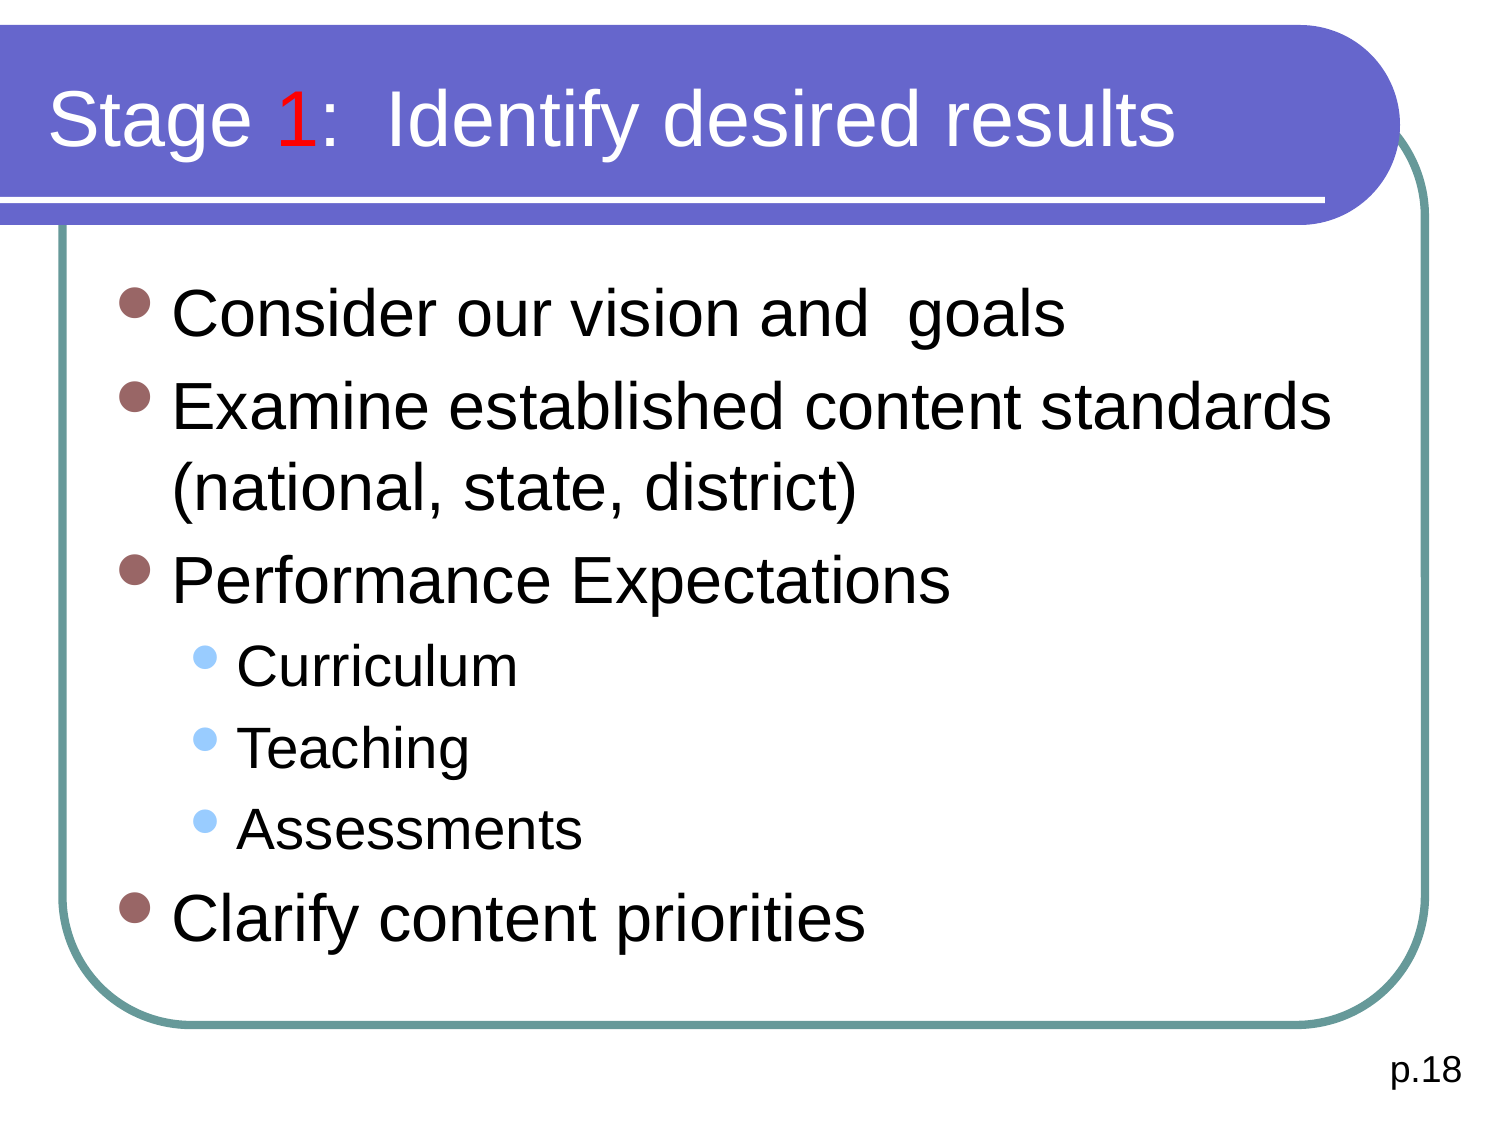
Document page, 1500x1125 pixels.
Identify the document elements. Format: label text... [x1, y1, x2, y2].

title Stage 1: Identify desired results [31, 87, 1348, 238]
list Consider our vision and goals Examine established content standards (national, state, district) Performance Expectations Curriculum Teaching Assessments Clarify content priorities [99, 262, 1401, 988]
text_box p.18 [1374, 1037, 1500, 1098]
